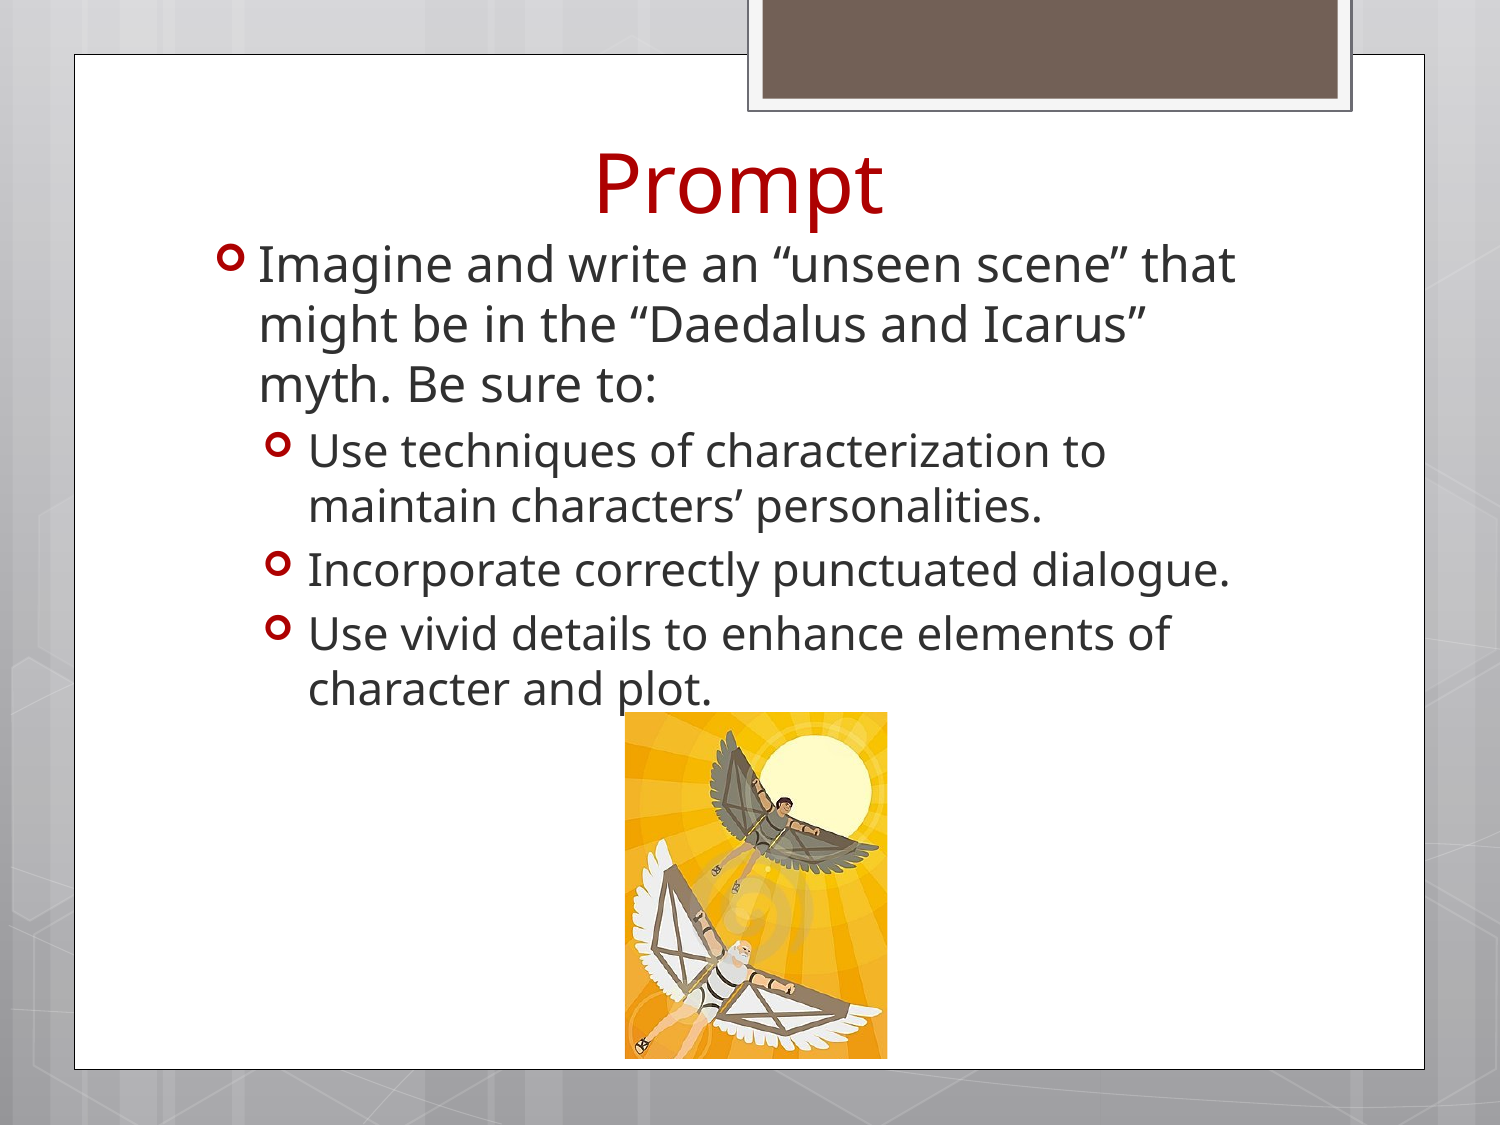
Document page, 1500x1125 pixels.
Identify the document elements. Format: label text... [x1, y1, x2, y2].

picture [624, 712, 888, 1059]
title Prompt [162, 50, 1315, 238]
list Imagine and write an “unseen scene” that might be in the “Daedalus and Icarus” myth. Be sure to: Use techniques of characterization to maintain characters’ personalities. Incorporate correctly punctuated dialogue. Use vivid details to enhance elements of character and plot. [187, 224, 1300, 801]
